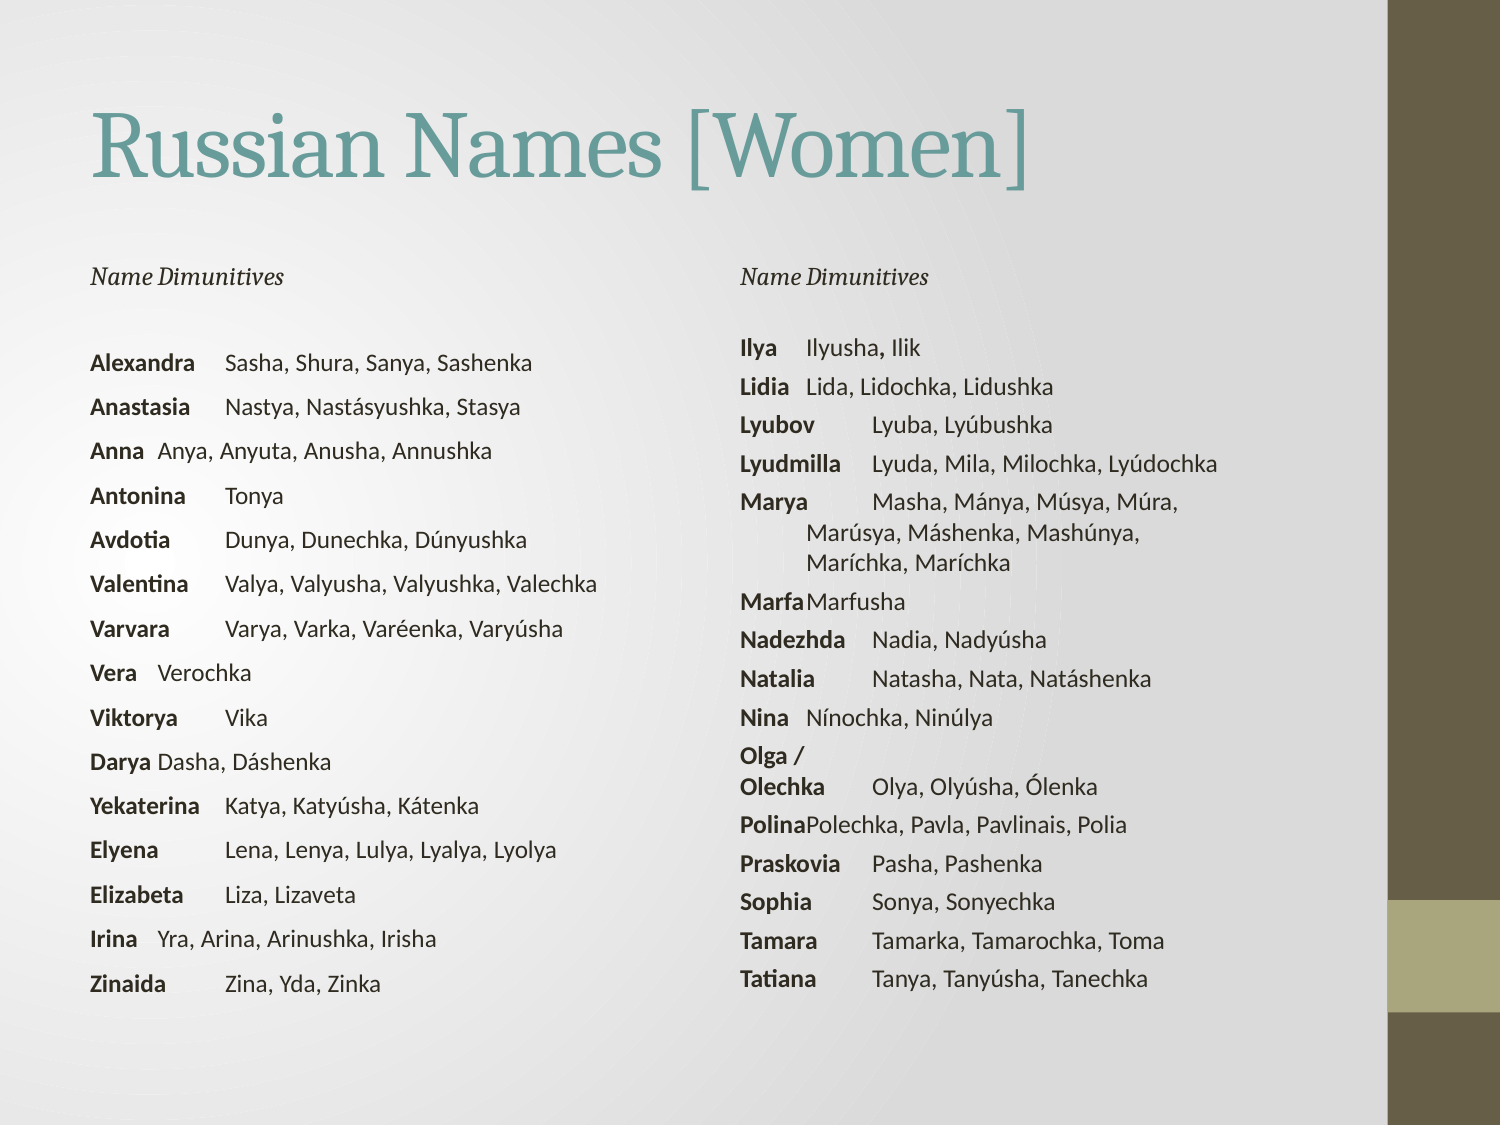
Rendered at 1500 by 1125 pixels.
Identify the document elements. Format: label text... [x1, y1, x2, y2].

title Russian Names [Women] [75, 45, 1325, 233]
list Name Dimunitives Alexandra Sasha, Shura, Sanya, Sashenka Anastasia Nastya, Nastásyushka, Stasya Anna Anya, Anyuta, Anusha, Annushka Antonina Tonya Avdotia Dunya, Dunechka, Dúnyushka Valentina Valya, Valyusha, Valyushka, Valechka Varvara Varya, Varka, Varéenka, Varyúsha Vera Verochka Viktorya Vika Darya Dasha, Dáshenka Yekaterina Katya, Katyúsha, Kátenka Elyena Lena, Lenya, Lulya, Lyalya, Lyolya Elizabeta Liza, Lizaveta Irina Yra, Arina, Arinushka, Irisha Zinaida Zina, Yda, Zinka [75, 251, 675, 1005]
list Name Dimunitives Ilya Ilyusha, Ilik Lidia Lida, Lidochka, Lidushka Lyubov Lyuba, Lyúbushka Lyudmilla Lyuda, Mila, Milochka, Lyúdochka Marya Masha, Mánya, Músya, Múra, Marúsya, Máshenka, Mashúnya, Maríchka, Maríchka Marfa Marfusha Nadezhda Nadia, Nadyúsha Natalia Natasha, Nata, Natáshenka Nina Nínochka, Ninúlya Olga / Olechka Olya, Olyúsha, Ólenka Polina Polechka, Pavla, Pavlinais, Polia Praskovia Pasha, Pashenka Sophia Sonya, Sonyechka Tamara Tamarka, Tamarochka, Toma Tatiana Tanya, Tanyúsha, Tanechka [725, 251, 1325, 1005]
